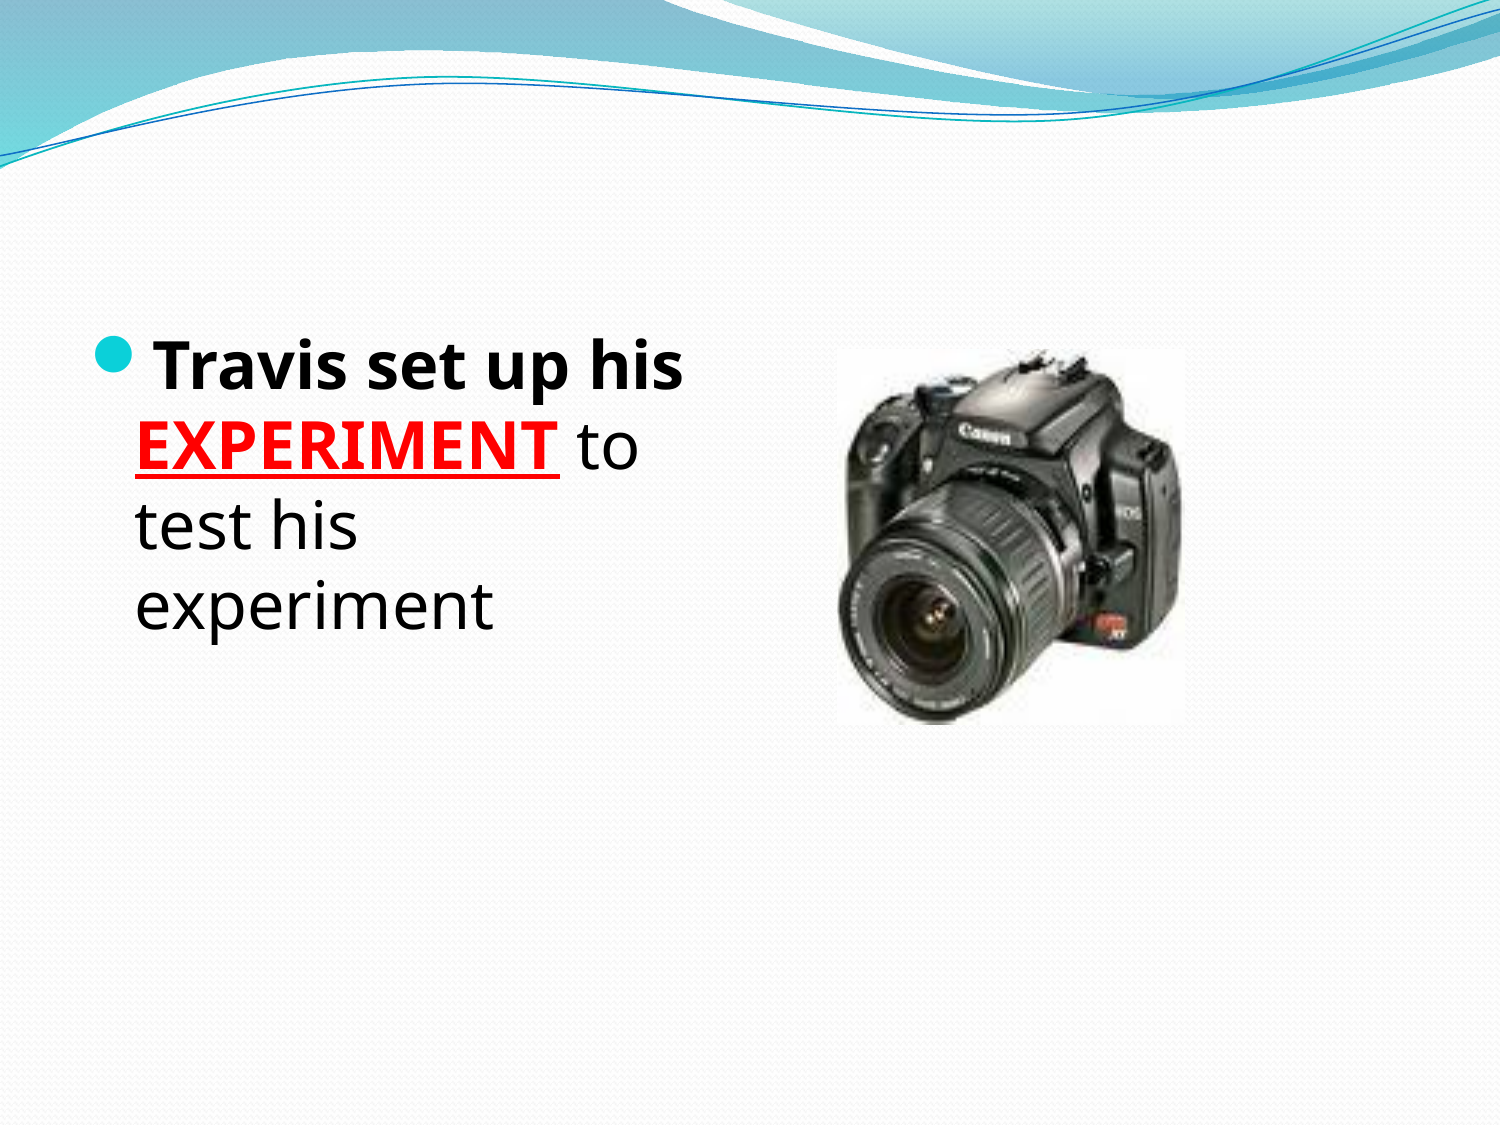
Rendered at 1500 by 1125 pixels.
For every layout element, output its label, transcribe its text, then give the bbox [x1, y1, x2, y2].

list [837, 349, 1185, 725]
list Travis set up his EXPERIMENT to test his experiment [75, 314, 738, 1043]
